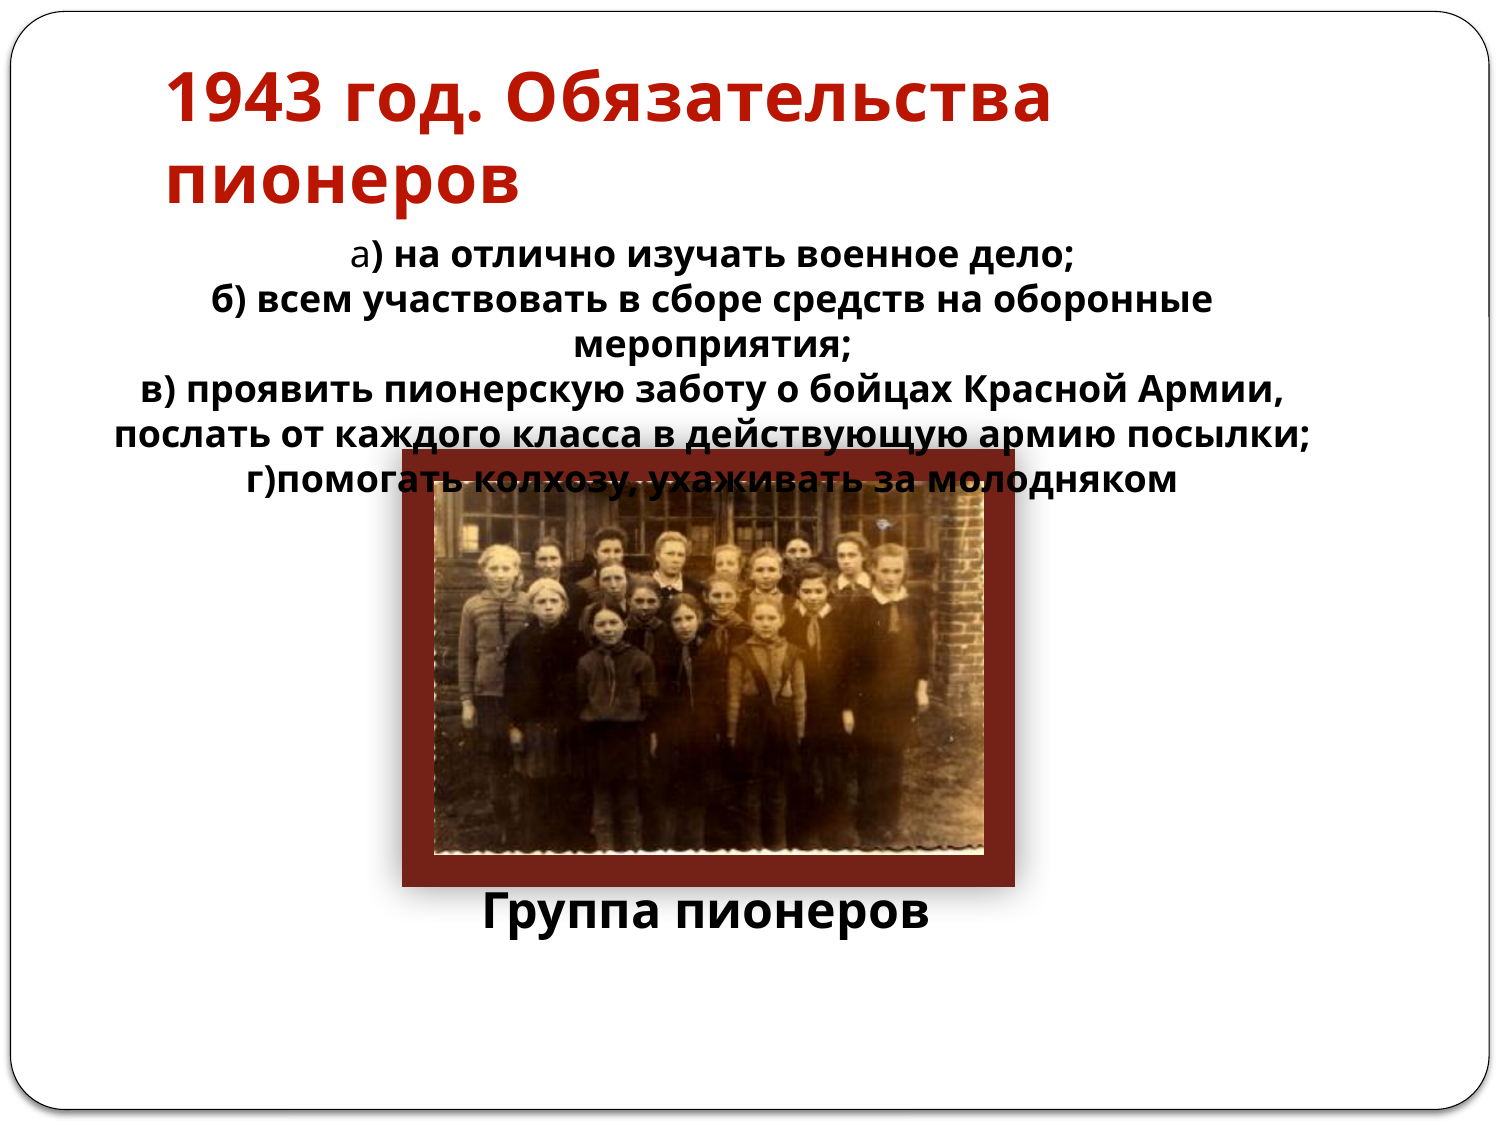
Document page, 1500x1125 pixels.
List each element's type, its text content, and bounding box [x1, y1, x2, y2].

text_box а) на отлично изучать военное дело; б) всем участвовать в сборе средств на оборонные мероприятия; в) проявить пионерскую заботу о бойцах Красной Армии, послать от каждого класса в действующую армию посылки; г)помогать колхозу, ухаживать за молодняком [93, 222, 1332, 508]
title 1943 год. Обязательства пионеров [150, 45, 1425, 233]
text_box Группа пионеров [440, 871, 985, 947]
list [433, 480, 984, 856]
